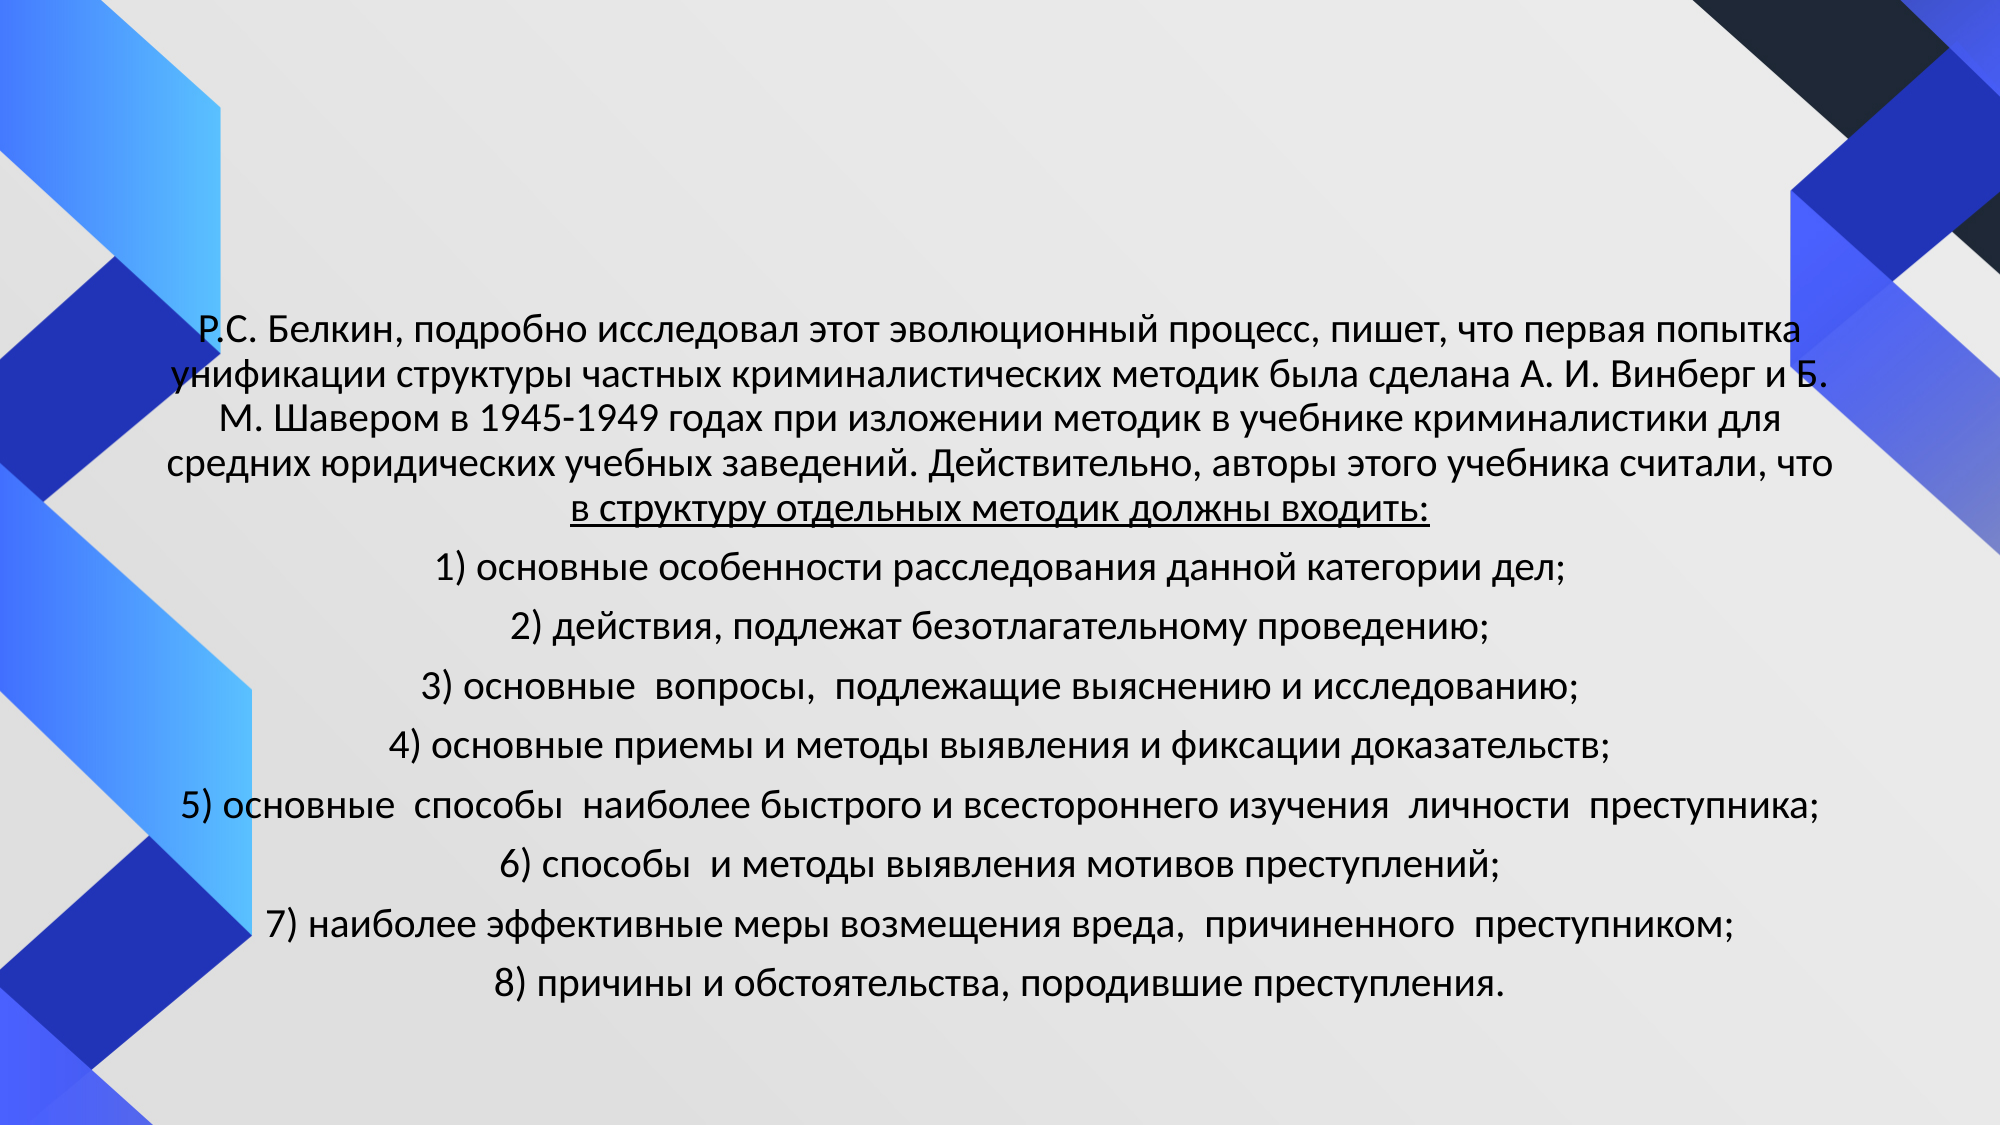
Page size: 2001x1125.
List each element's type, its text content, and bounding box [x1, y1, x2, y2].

list Р.С. Белкин, подробно исследовал этот эволюционный процесс, пишет, что первая попытка унификации структуры частных криминалистических методик была сделана А. И. Винберг и Б. М. Шавером в 1945-1949 годах при изложении методик в учебнике криминалистики для средних юридических учебных заведений. Действительно, авторы этого учебника считали, что в структуру отдельных методик должны входить: 1) основные особенности расследования данной категории дел; 2) действия, подлежат безотлагательному проведению; 3) основные вопросы, подлежащие выяснению и исследованию; 4) основные приемы и методы выявления и фиксации доказательств; 5) основные способы наиболее быстрого и всестороннего изучения личности преступника; 6) способы и методы выявления мотивов преступлений; 7) наиболее эффективные меры возмещения вреда, причиненного преступником; 8) причины и обстоятельства, породившие преступления. [137, 299, 1863, 1014]
picture [0, 0, 2000, 1125]
